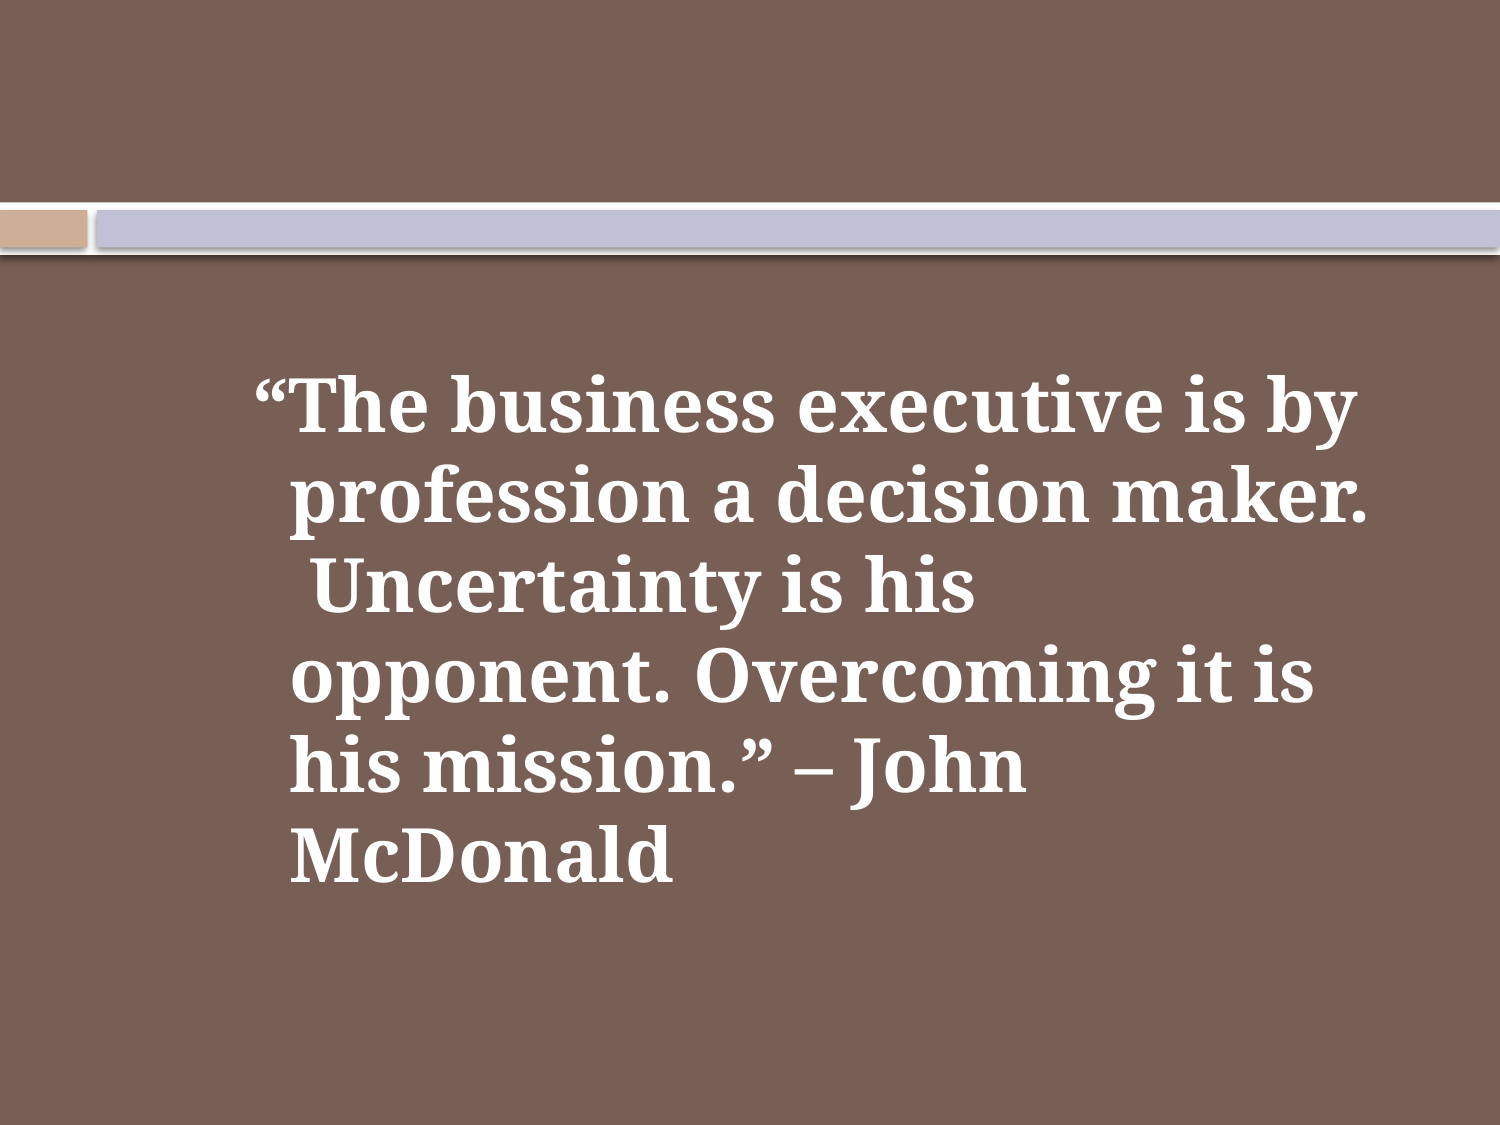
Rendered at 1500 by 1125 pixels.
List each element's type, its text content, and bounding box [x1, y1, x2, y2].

list “The business executive is by profession a decision maker. Uncertainty is his opponent. Overcoming it is his mission.” – John McDonald [50, 350, 1388, 1000]
